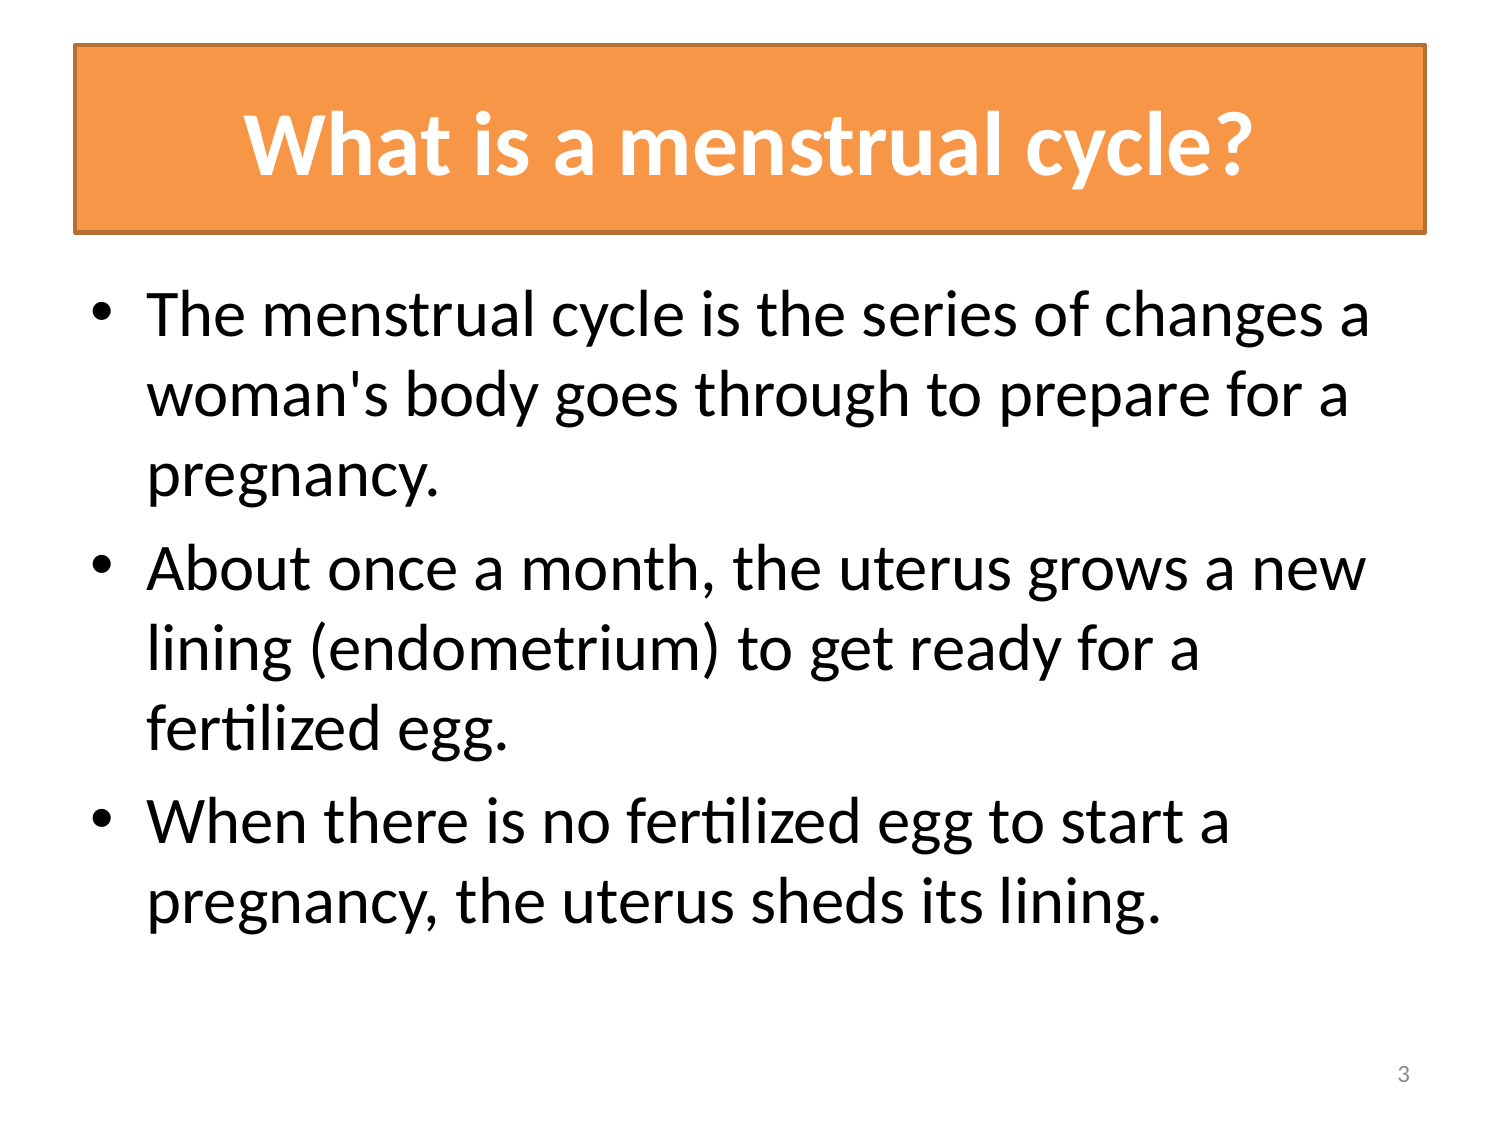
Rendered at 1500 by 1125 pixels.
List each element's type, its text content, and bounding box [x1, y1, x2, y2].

list The menstrual cycle is the series of changes a woman's body goes through to prepare for a pregnancy. About once a month, the uterus grows a new lining (endometrium) to get ready for a fertilized egg. When there is no fertilized egg to start a pregnancy, the uterus sheds its lining. [75, 262, 1425, 1005]
slide_number 3 [1074, 1042, 1425, 1103]
title What is a menstrual cycle? [73, 43, 1427, 235]
